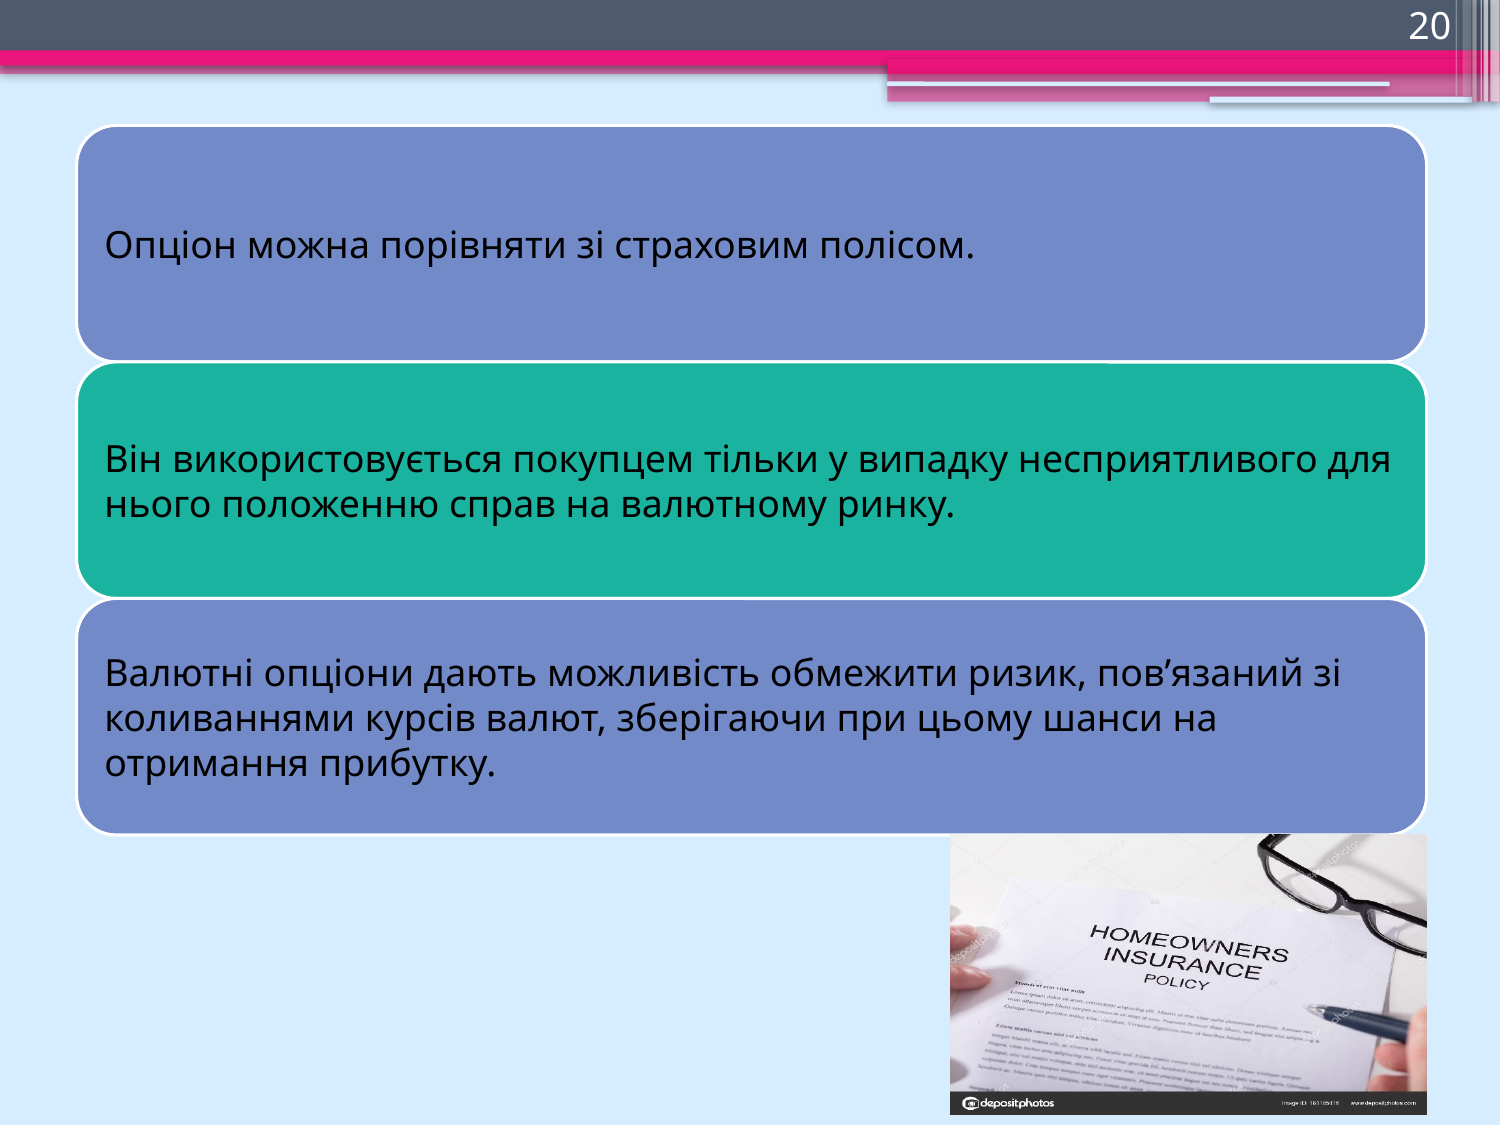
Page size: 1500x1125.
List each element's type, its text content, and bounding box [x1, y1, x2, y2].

slide_number 20 [1341, 0, 1466, 61]
picture [950, 834, 1427, 1115]
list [76, 125, 1427, 836]
